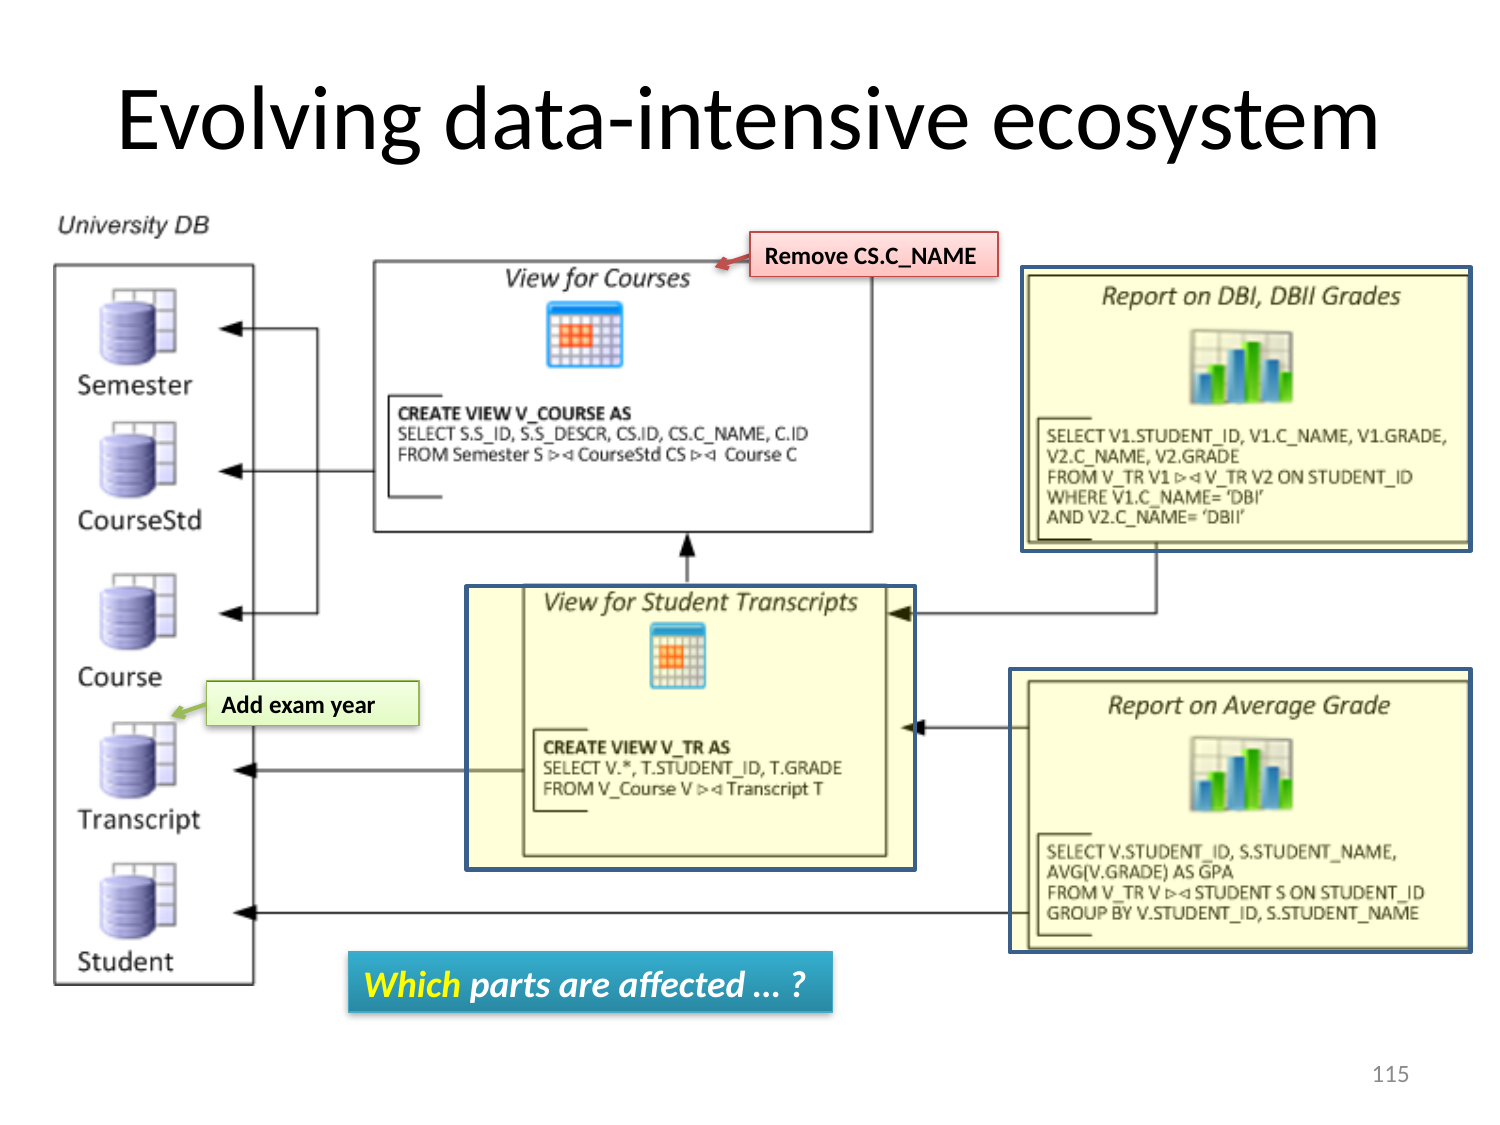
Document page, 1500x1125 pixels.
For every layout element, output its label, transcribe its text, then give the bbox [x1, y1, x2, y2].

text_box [52, 207, 1471, 986]
slide_number 115 [1074, 1042, 1425, 1103]
text_box Which parts are affected … ? [348, 994, 833, 1013]
title Evolving data-intensive ecosystem [75, 19, 1425, 206]
